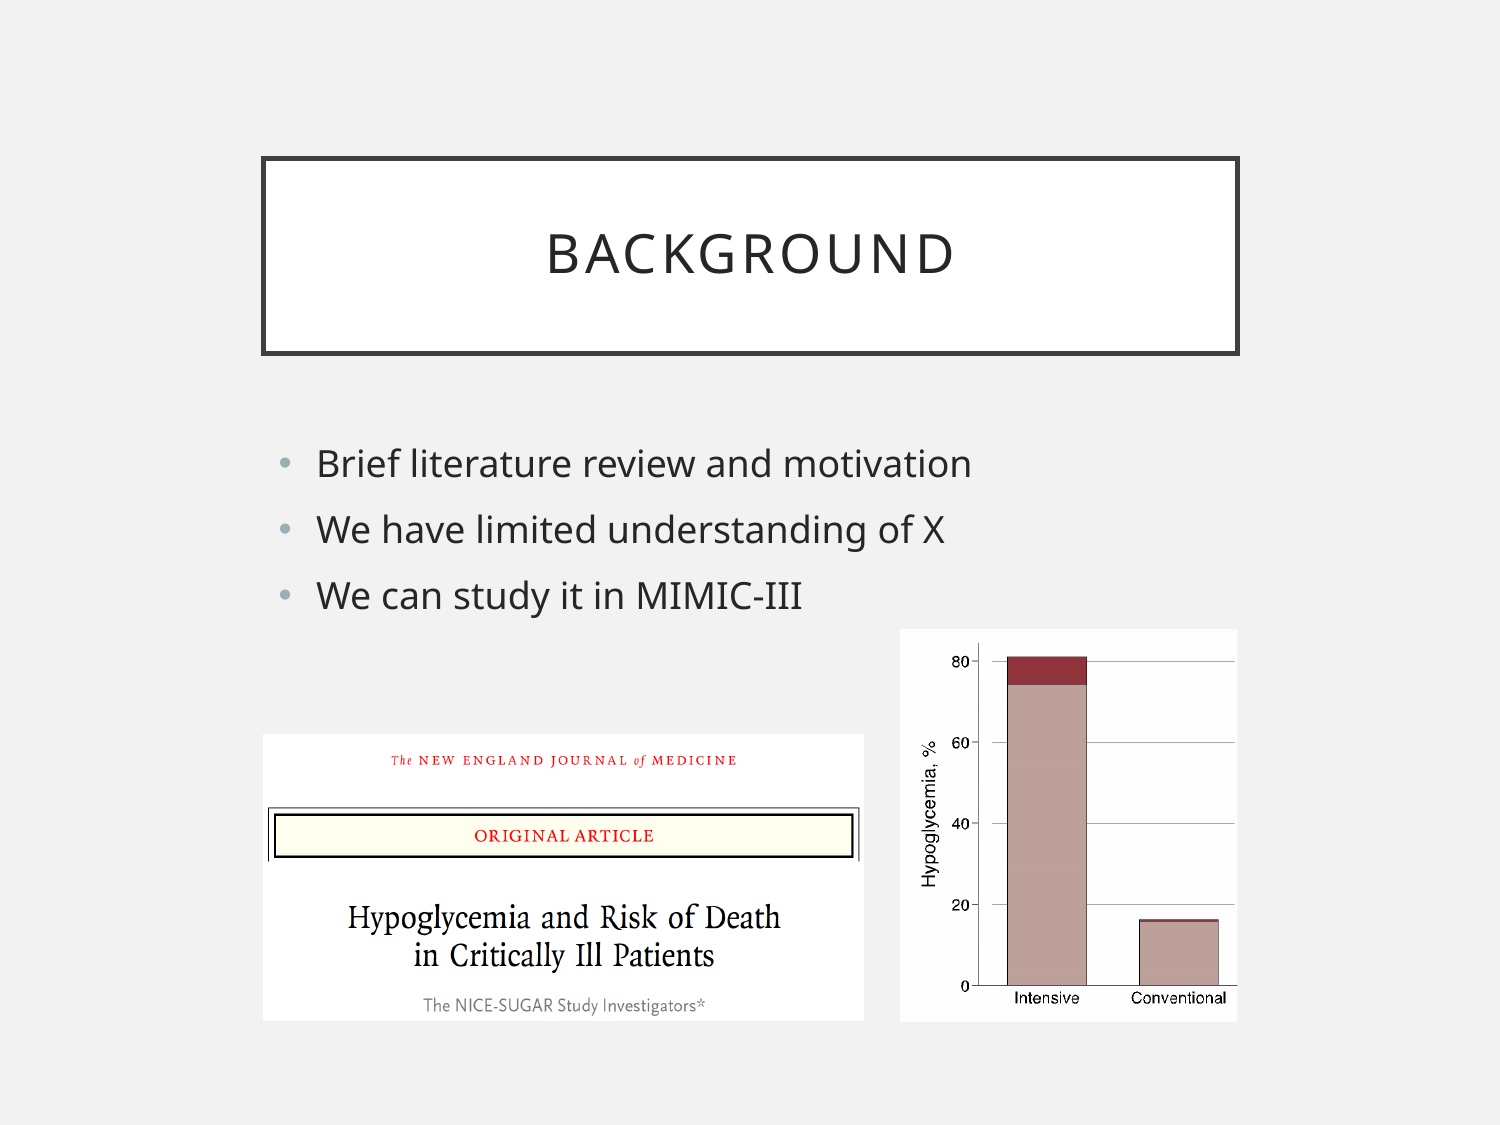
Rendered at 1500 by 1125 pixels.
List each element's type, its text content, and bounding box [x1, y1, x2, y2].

list Brief literature review and motivation We have limited understanding of X We can study it in MIMIC-III [263, 432, 1238, 942]
title background [261, 156, 1240, 356]
picture [899, 629, 1238, 1022]
picture [263, 734, 864, 1022]
